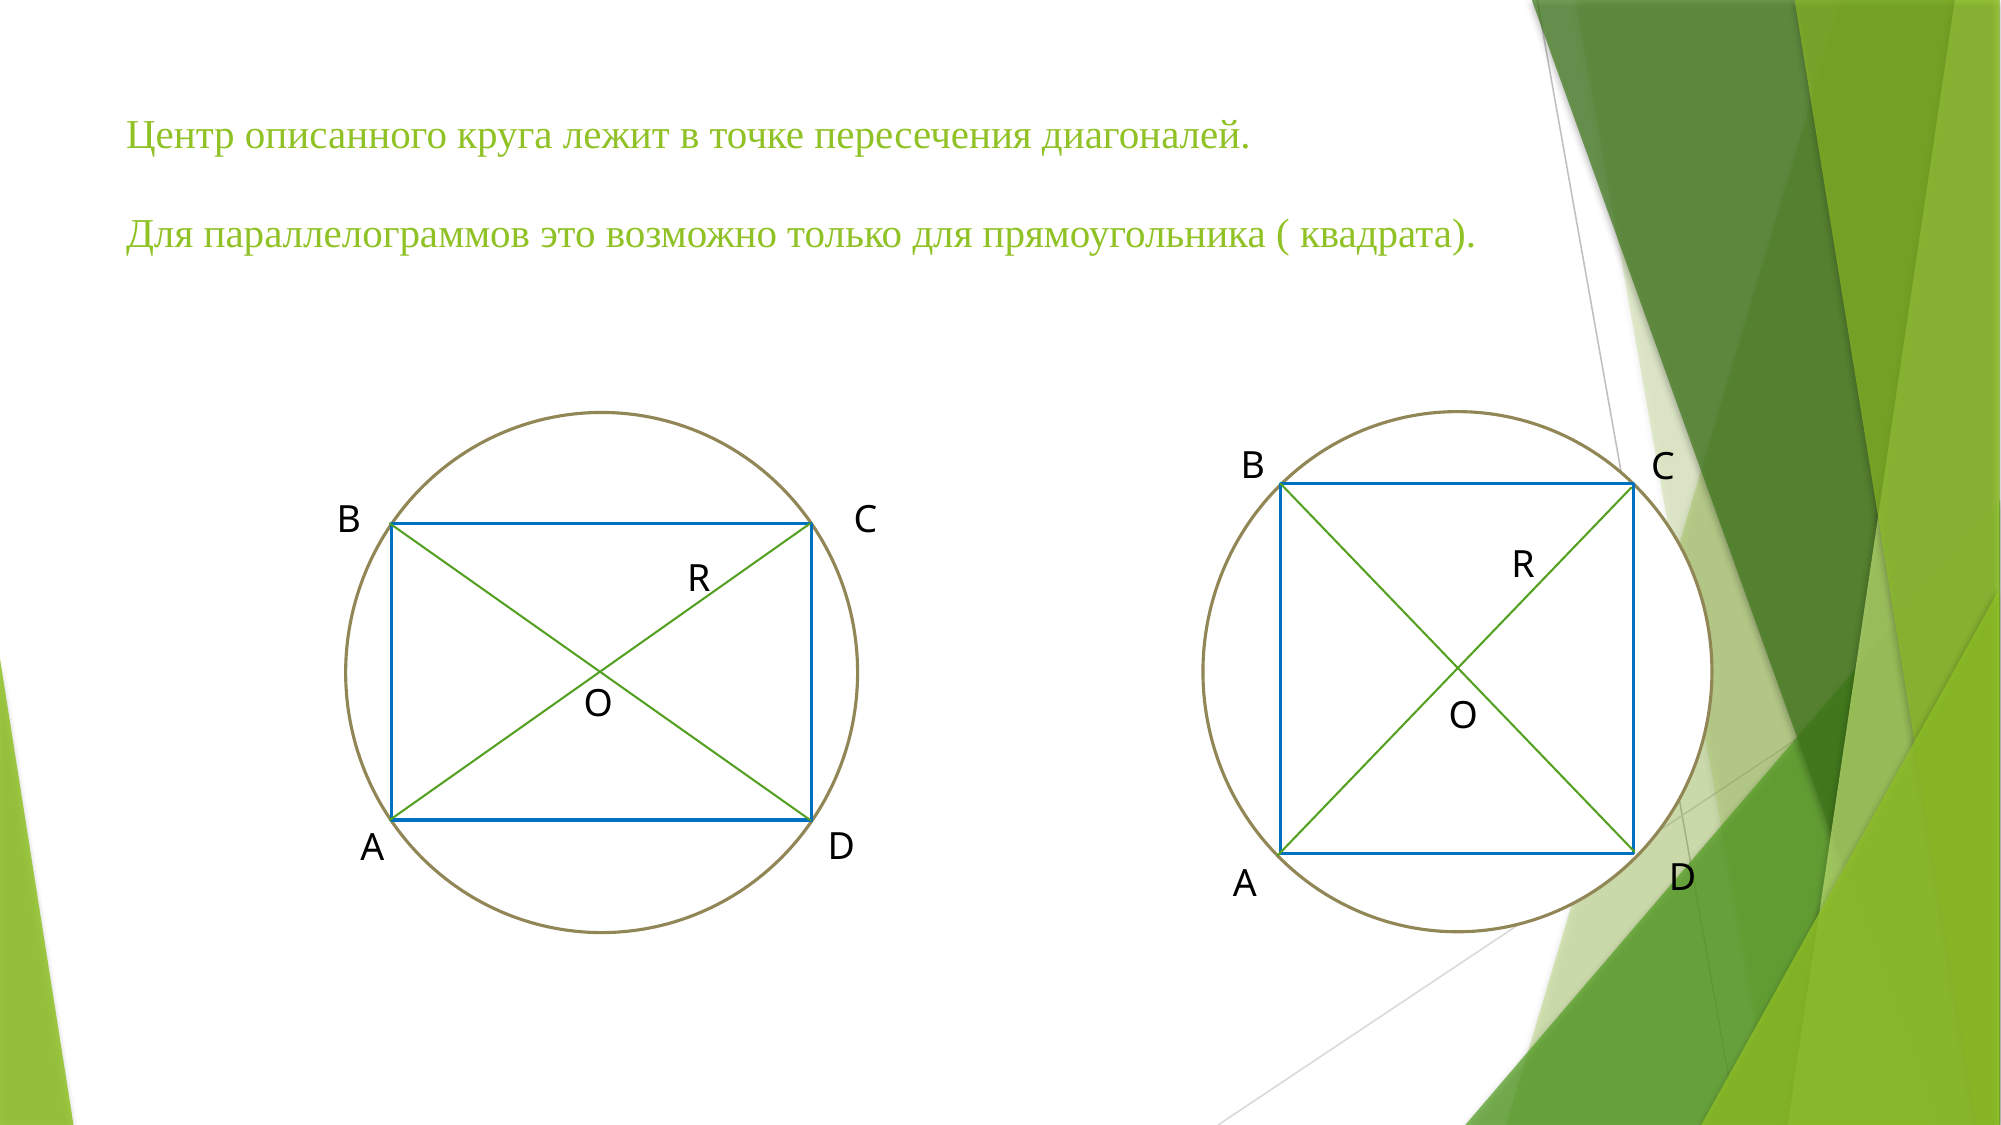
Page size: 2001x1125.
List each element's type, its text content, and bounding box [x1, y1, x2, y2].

title Центр описанного круга лежит в точке пересечения диагоналей. Для параллелограммов это возможно только для прямоугольника ( квадрата). [111, 99, 1522, 317]
text_box A [1218, 851, 1281, 912]
text_box [391, 410, 813, 522]
text_box C [838, 487, 902, 548]
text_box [1276, 486, 1632, 857]
text_box D [813, 814, 886, 875]
text_box B [321, 487, 377, 548]
text_box D [1654, 845, 1727, 905]
text_box B [1225, 433, 1281, 494]
text_box [1281, 410, 1634, 482]
text_box A [345, 815, 408, 876]
text_box [408, 830, 808, 935]
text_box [1279, 482, 1635, 490]
text_box [1284, 864, 1632, 934]
text_box [816, 527, 860, 814]
text_box C [1636, 434, 1699, 495]
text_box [389, 522, 811, 821]
text_box [1201, 494, 1272, 851]
text_box [1638, 495, 1714, 858]
text_box [344, 534, 383, 811]
